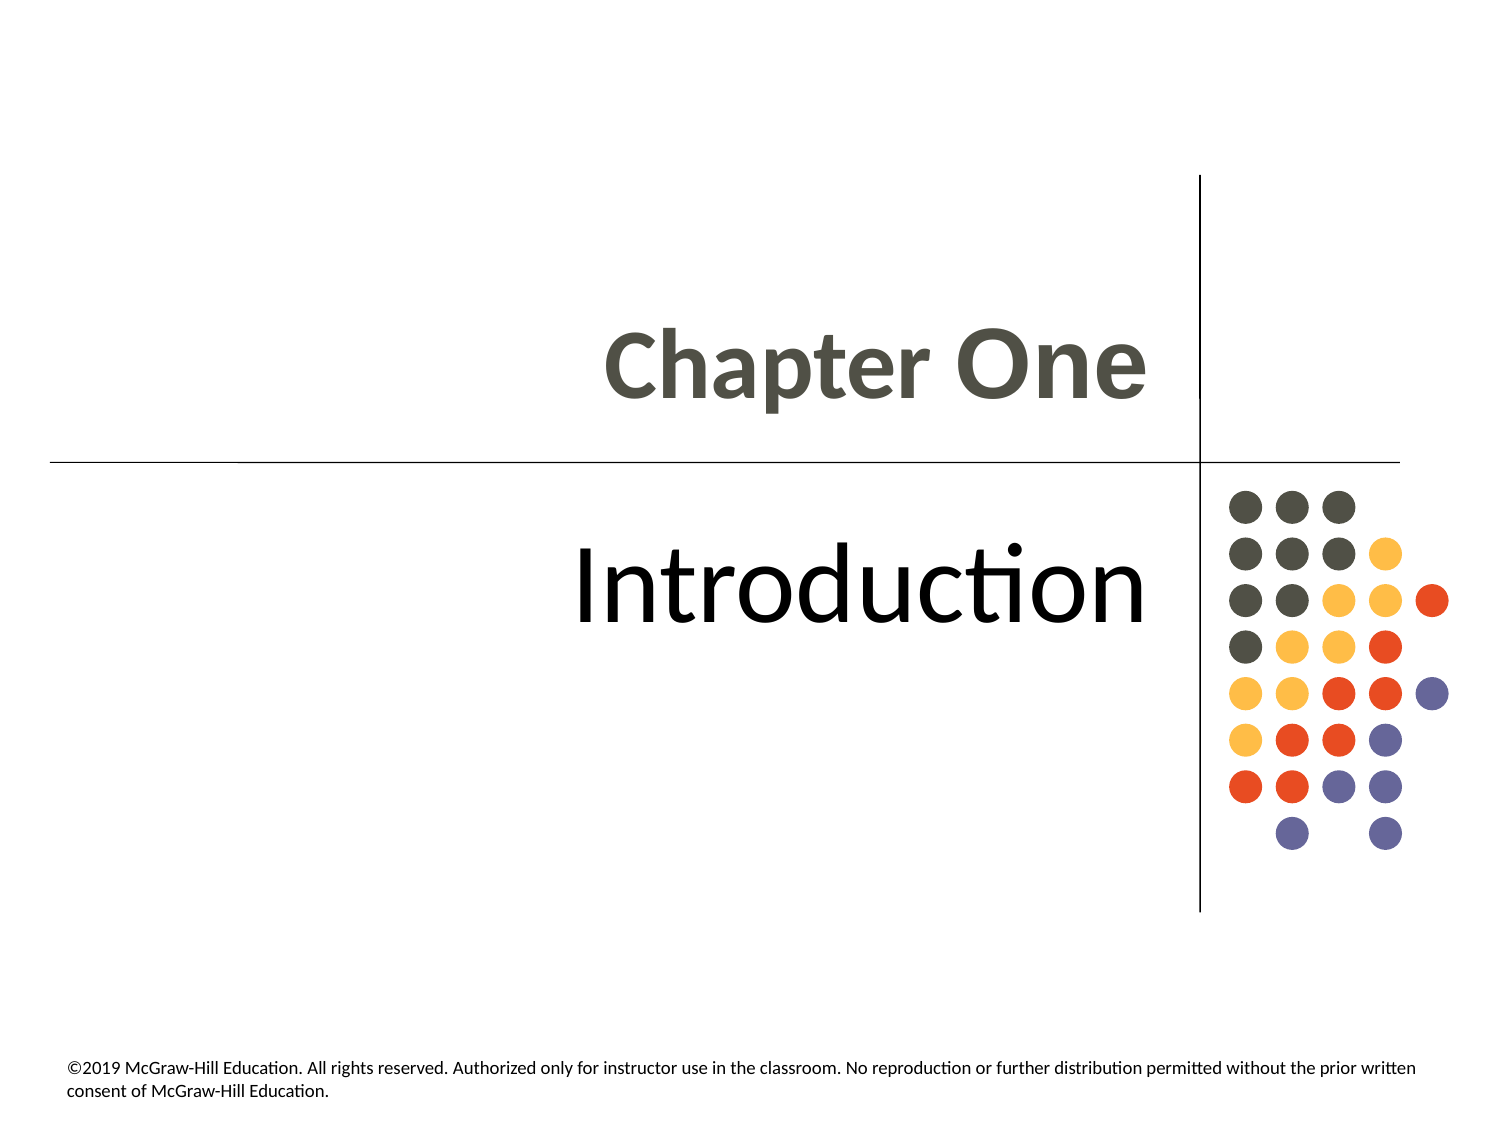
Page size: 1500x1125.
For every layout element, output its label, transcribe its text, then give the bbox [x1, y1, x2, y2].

list ©2019 McGraw-Hill Education. All rights reserved. Authorized only for instructor use in the classroom. No reproduction or further distribution permitted without the prior written consent of McGraw-Hill Education. [51, 1048, 1466, 1103]
title Chapter One [51, 76, 1165, 427]
subtitle Introduction [254, 500, 1165, 787]
